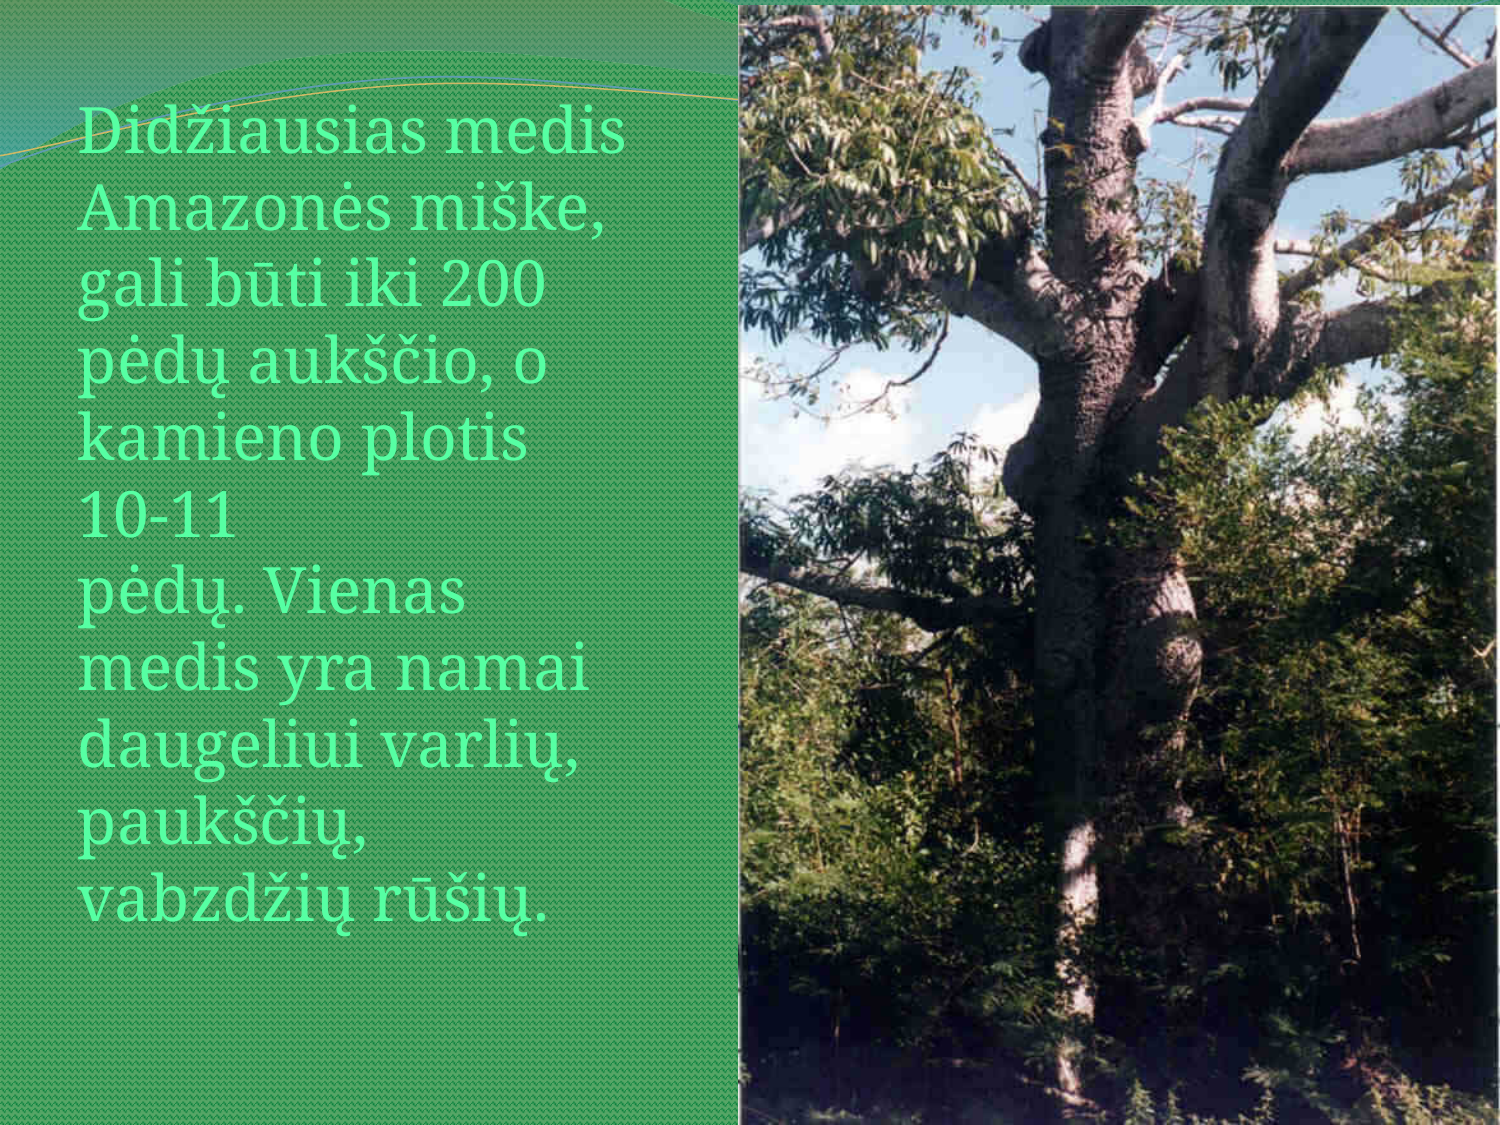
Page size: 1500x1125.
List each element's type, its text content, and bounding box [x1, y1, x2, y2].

list Didžiausias medis Amazonės miške, gali būti iki 200 pėdų aukščio, o kamieno plotis 10-11 pėdų. Vienas medis yra namai daugeliui varlių, paukščių, vabzdžių rūšių. [75, 82, 633, 1005]
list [737, 5, 1500, 1125]
